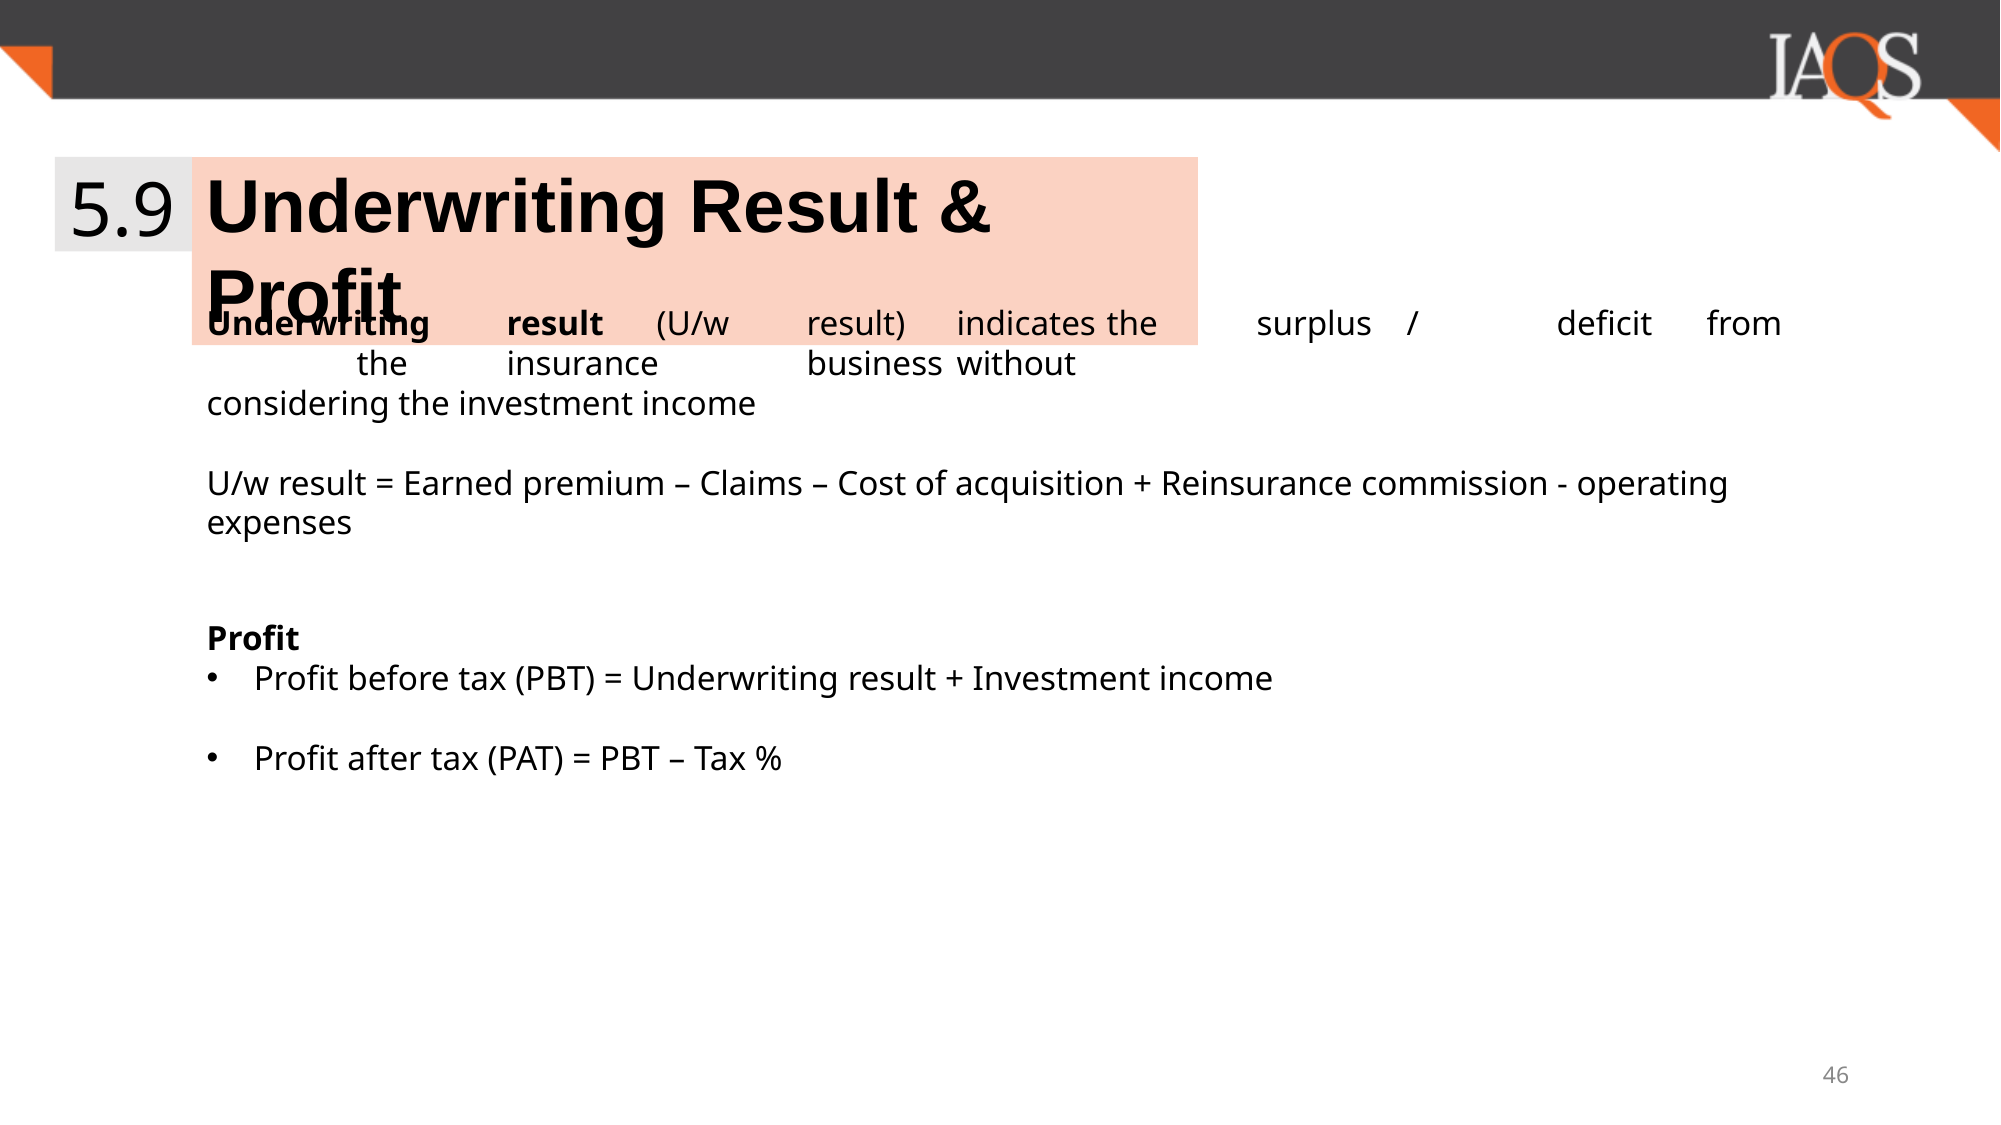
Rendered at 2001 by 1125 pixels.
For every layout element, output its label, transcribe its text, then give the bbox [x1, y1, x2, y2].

text_box Underwriting result (U/w result) indicates the surplus / deficit from the insurance business without considering the investment income U/w result = Earned premium – Claims – Cost of acquisition + Reinsurance commission - operating expenses Profit Profit before tax (PBT) = Underwriting result + Investment income Profit after tax (PAT) = PBT – Tax % [204, 299, 1834, 778]
slide_number ‹#› [1820, 1057, 1857, 1125]
title Underwriting Result & Profit [191, 157, 1198, 346]
text_box 5.9 [54, 156, 192, 252]
picture [0, 0, 2000, 152]
